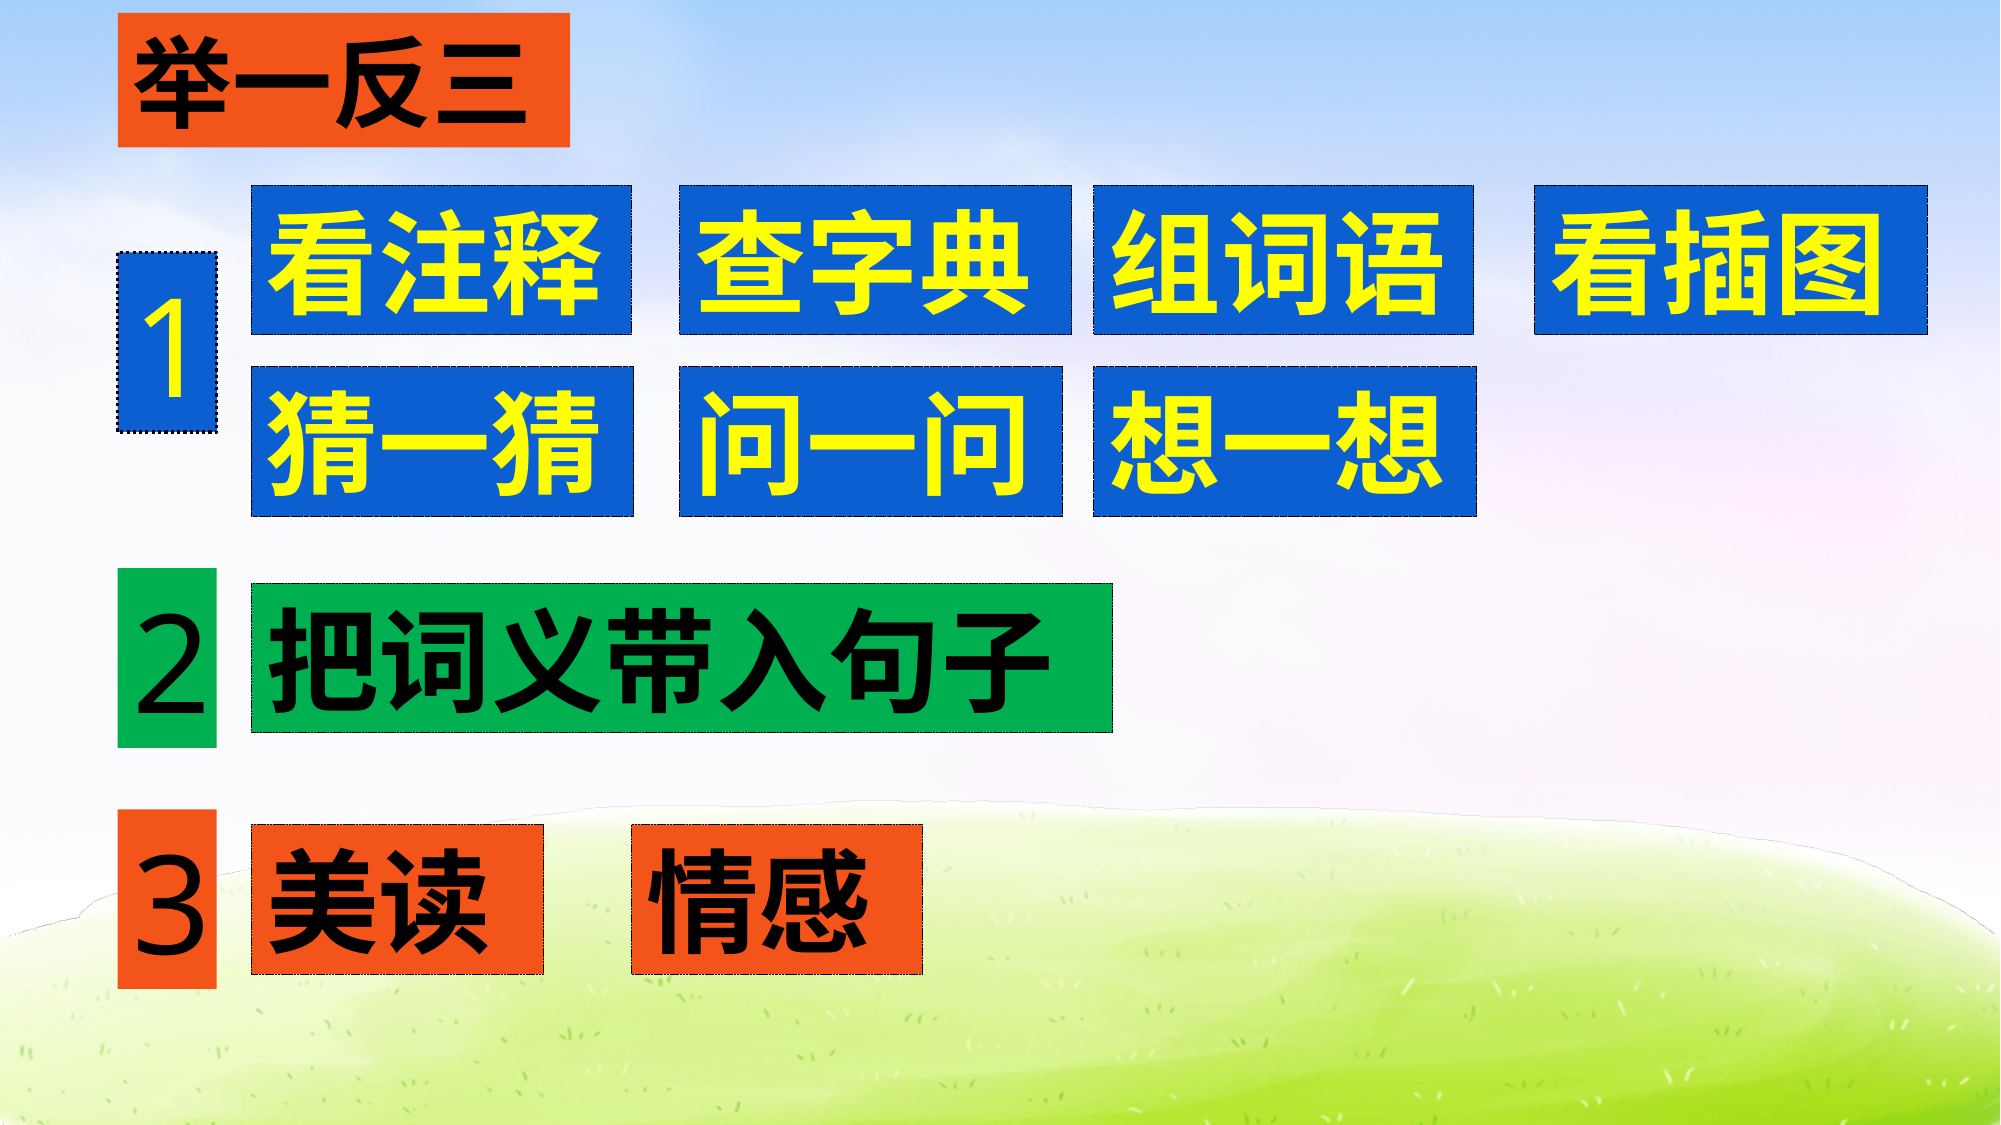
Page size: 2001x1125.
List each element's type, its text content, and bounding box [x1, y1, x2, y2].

text_box 问一问 [679, 366, 1063, 517]
picture [0, 0, 2001, 1125]
text_box 把词义带入句子 [251, 583, 1113, 733]
text_box 想一想 [1093, 366, 1477, 517]
text_box 举一反三 [117, 12, 571, 148]
text_box 1 [117, 252, 217, 432]
text_box 组词语 [1093, 185, 1474, 335]
text_box 猜一猜 [251, 366, 634, 517]
text_box 美读 [251, 824, 544, 975]
text_box 查字典 [679, 185, 1072, 335]
text_box 看注释 [251, 185, 632, 335]
text_box 2 [117, 568, 217, 748]
text_box 看插图 [1534, 185, 1928, 335]
text_box 3 [117, 809, 217, 989]
text_box 情感 [631, 824, 923, 975]
